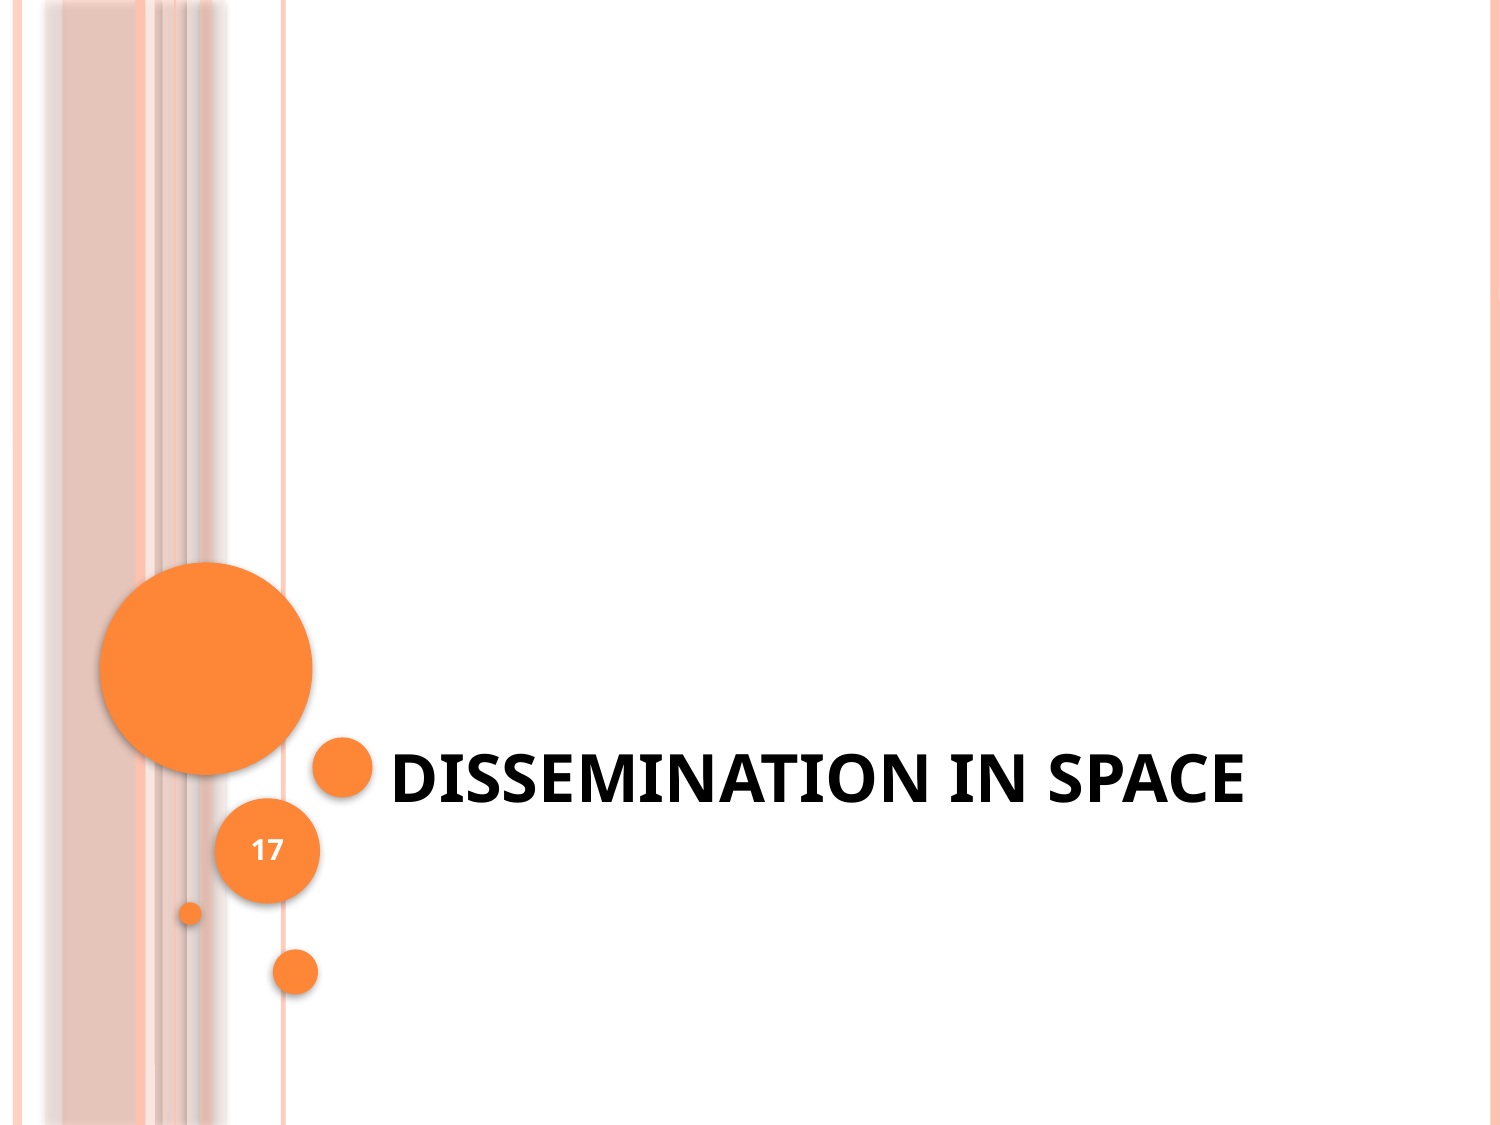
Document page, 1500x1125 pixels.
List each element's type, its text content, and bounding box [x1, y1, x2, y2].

title Dissemination in Space [375, 512, 1388, 824]
slide_number 17 [217, 808, 318, 894]
